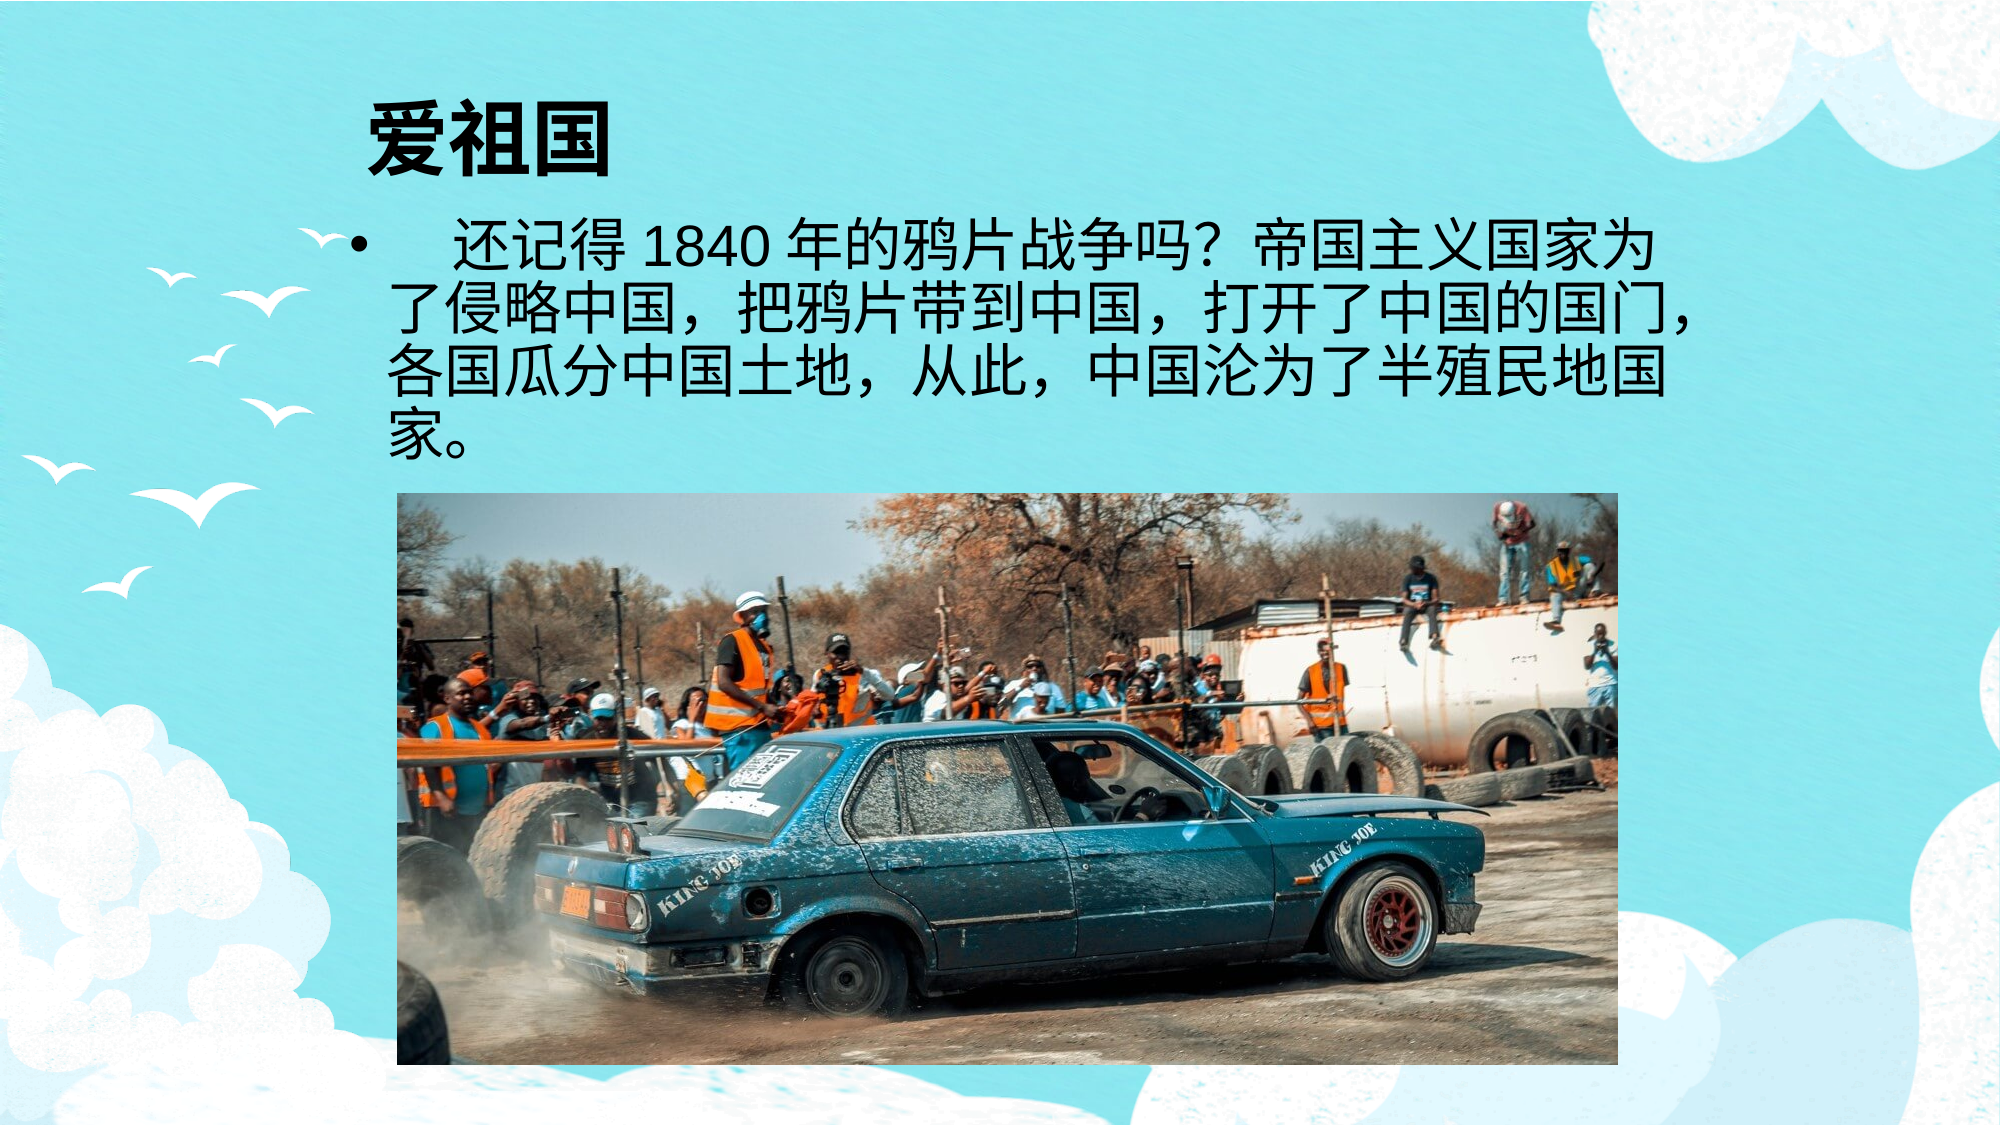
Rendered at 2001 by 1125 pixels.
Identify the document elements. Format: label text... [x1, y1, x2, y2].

picture [0, 0, 2000, 1125]
list 还记得1840年的鸦片战争吗？帝国主义国家为了侵略中国，把鸦片带到中国，打开了中国的国门，各国瓜分中国土地，从此，中国沦为了半殖民地国家。 [334, 208, 1685, 563]
text_box 爱祖国 [350, 78, 712, 194]
